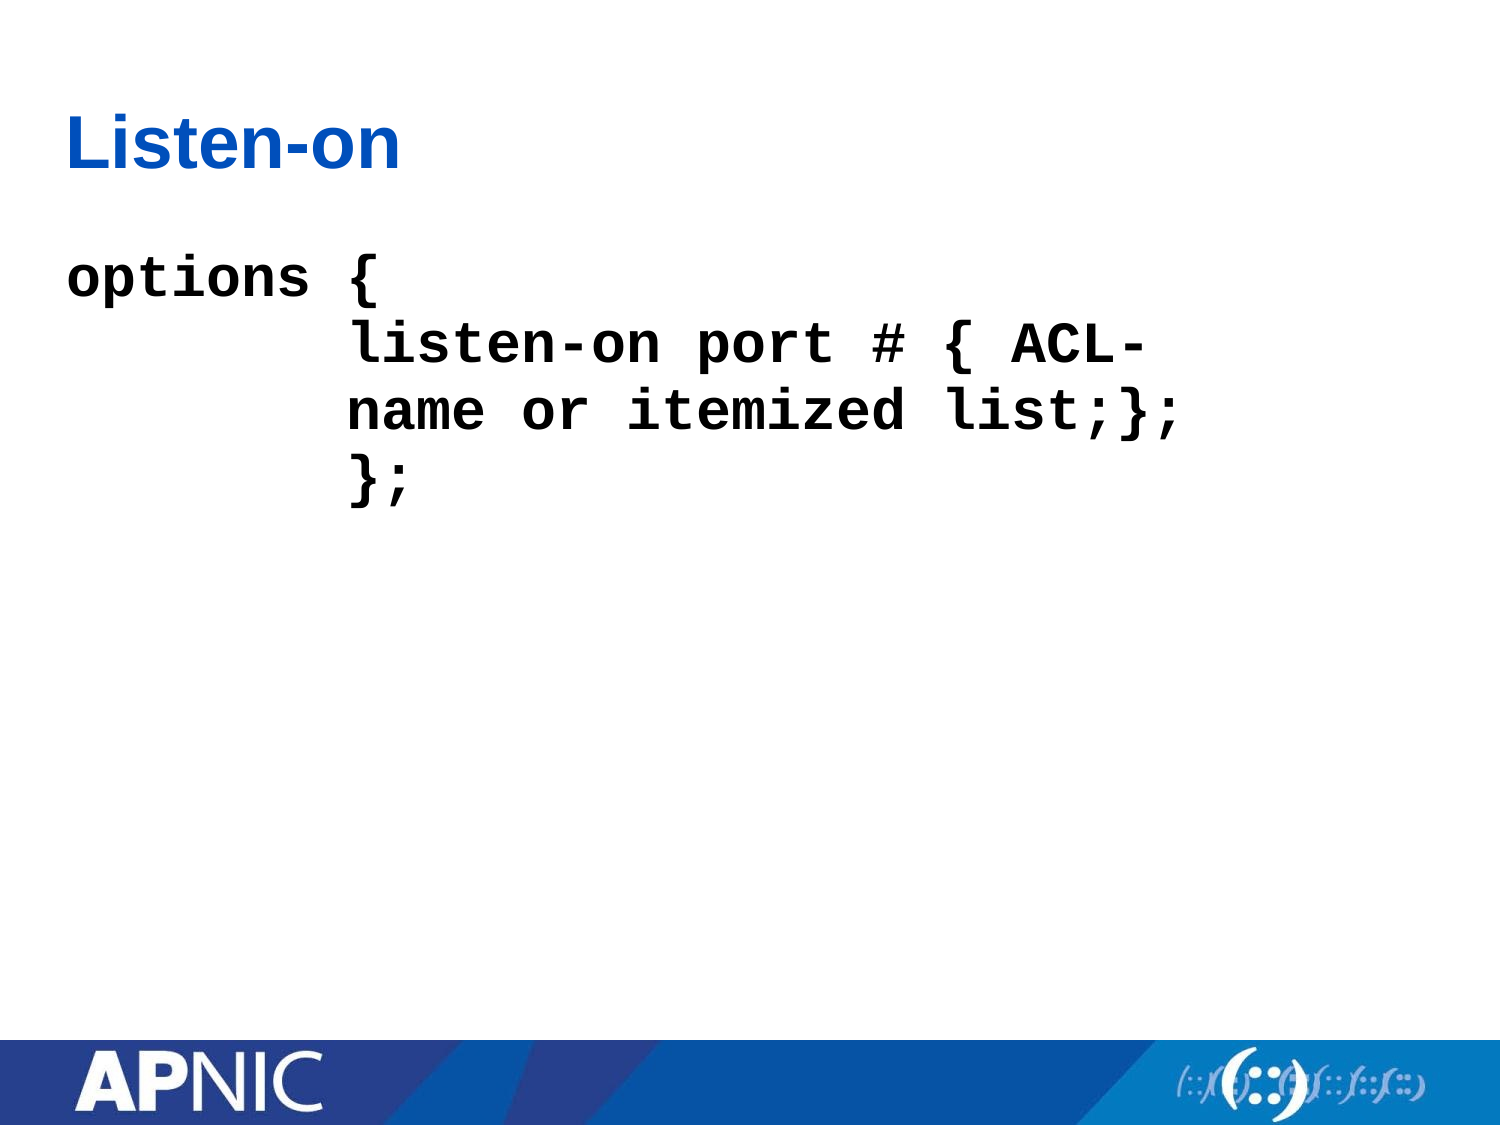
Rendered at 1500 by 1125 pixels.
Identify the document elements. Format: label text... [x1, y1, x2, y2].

title Listen-on [64, 45, 1436, 233]
list options { listen-on port # { ACL- name or itemized list;}; }; [66, 262, 1437, 1012]
picture [0, 1040, 1500, 1125]
